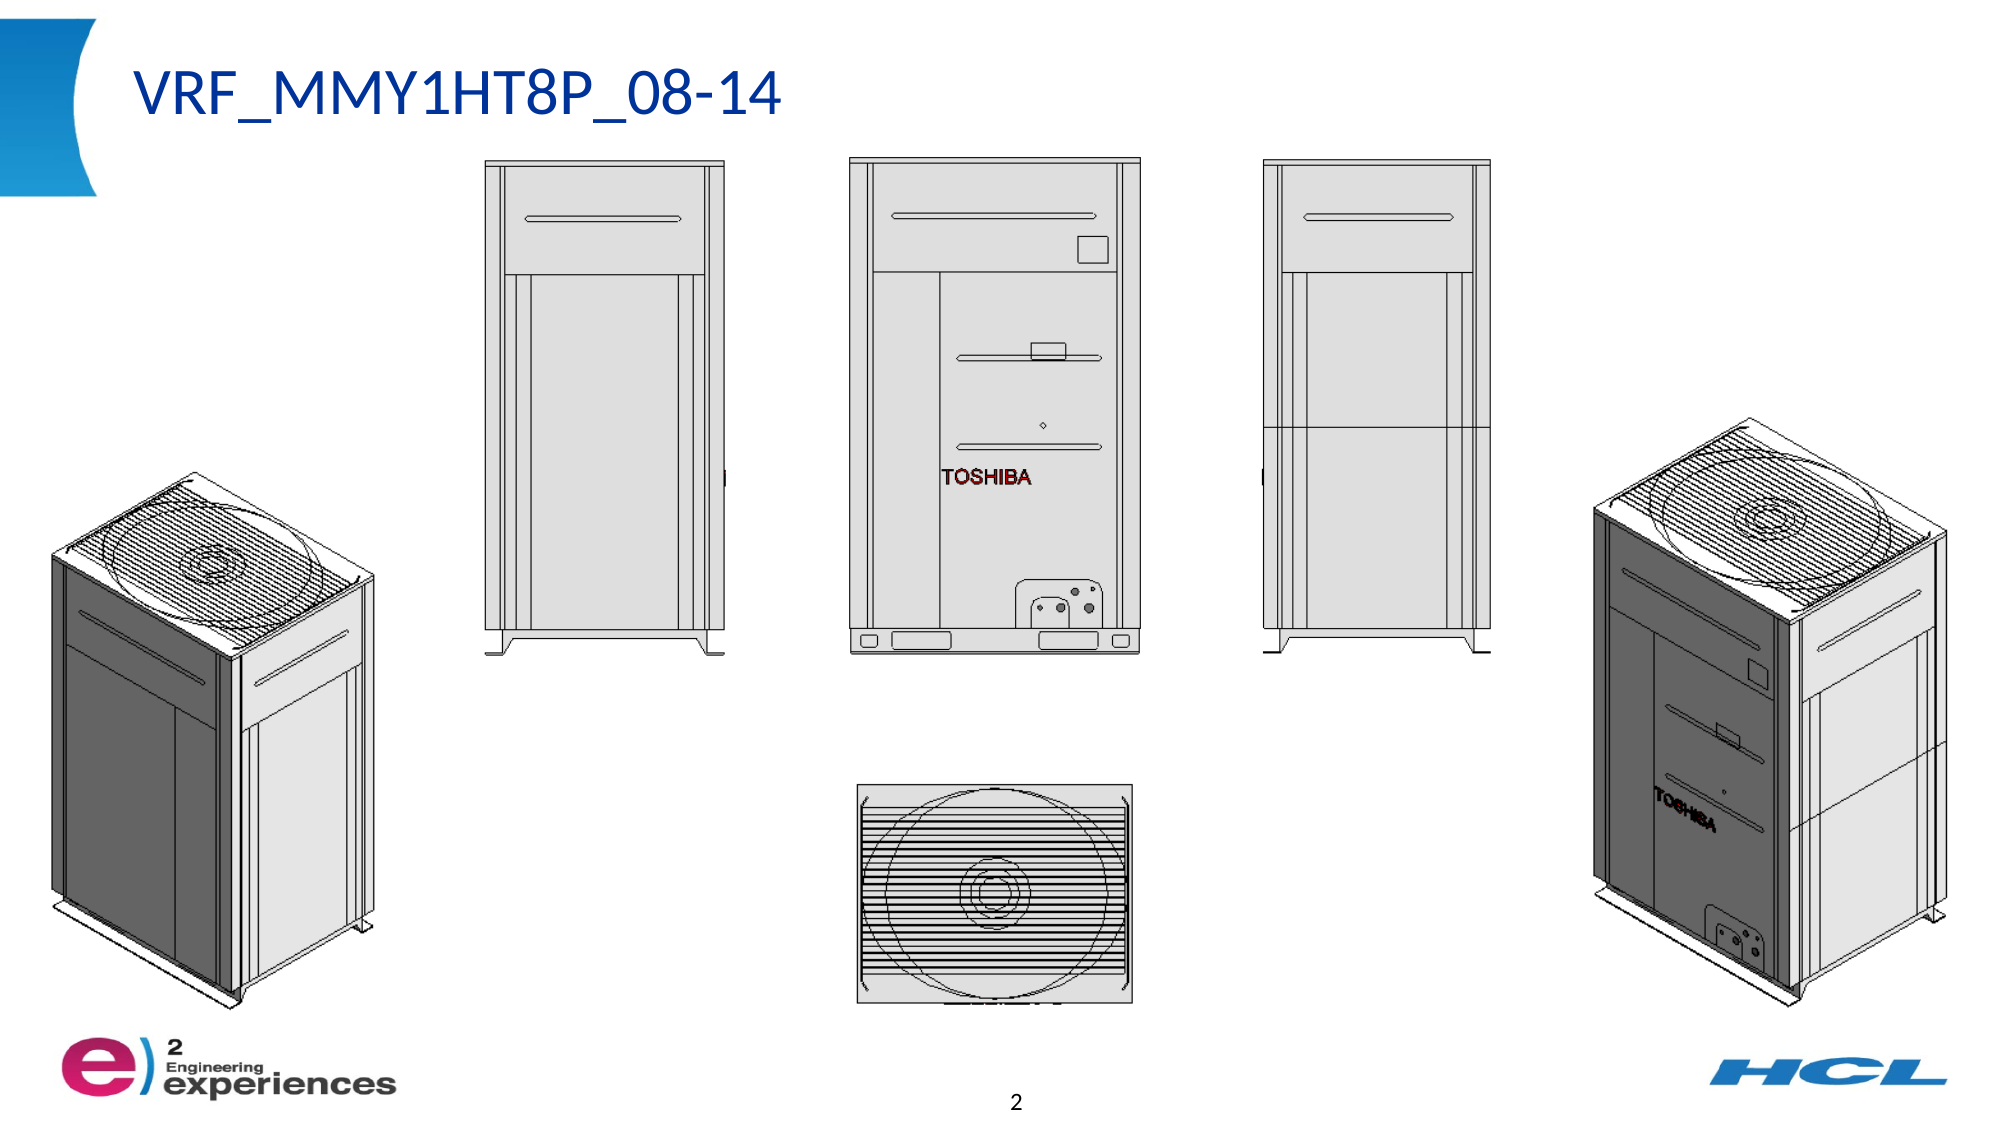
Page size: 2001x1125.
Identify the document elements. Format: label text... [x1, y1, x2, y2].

picture [0, 0, 2000, 1125]
text_box VRF_MMY1HT8P_08-14 [118, 40, 798, 135]
